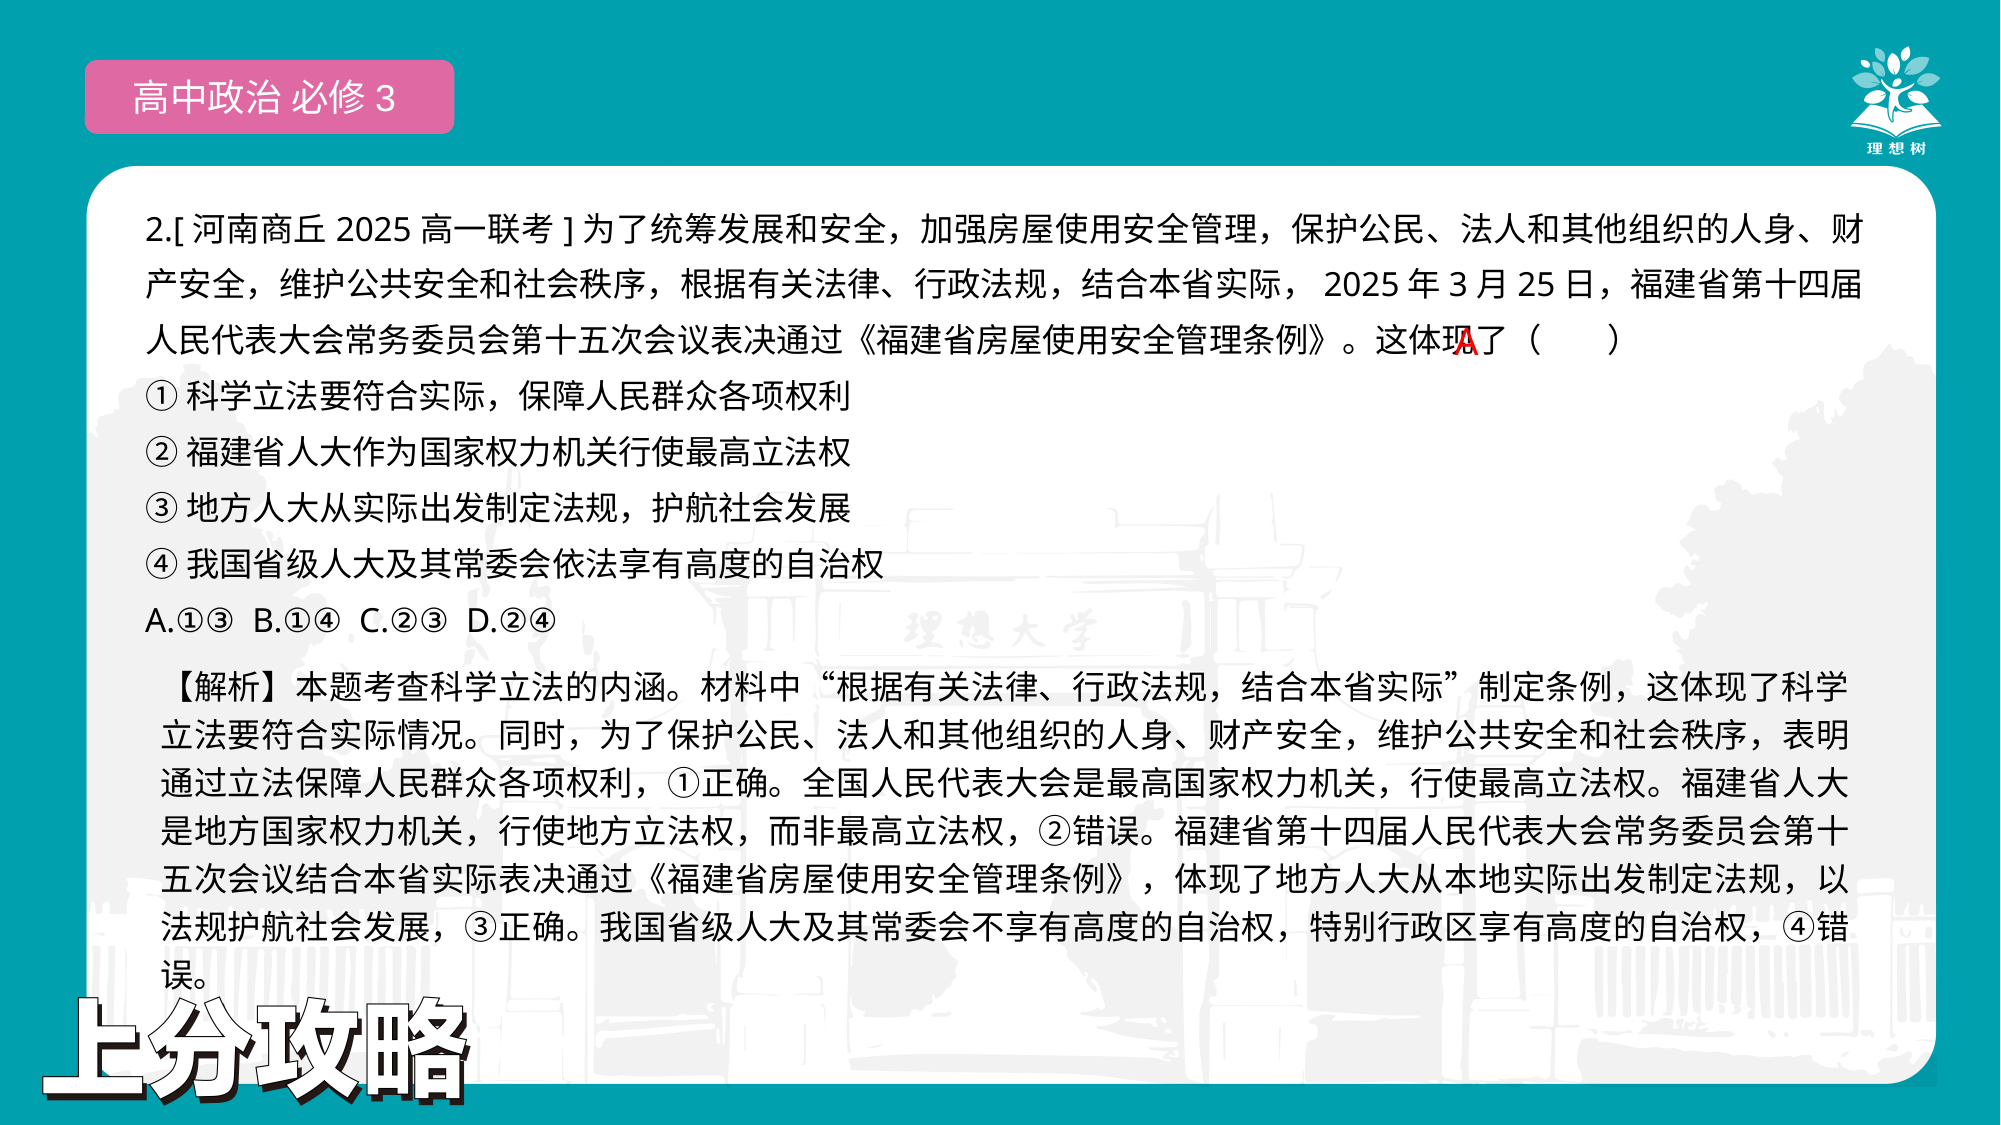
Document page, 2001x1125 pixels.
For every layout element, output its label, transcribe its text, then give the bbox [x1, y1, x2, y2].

text_box A [1430, 287, 1547, 371]
text_box 高中政治 必修3 [83, 58, 456, 135]
text_box 【解析】本题考查科学立法的内涵。材料中“根据有关法律、行政法规，结合本省实际”制定条例，这体现了科学立法要符合实际情况。同时，为了保护公民、法人和其他组织的人身、财产安全，维护公共安全和社会秩序，表明通过立法保障人民群众各项权利，①正确。全国人民代表大会是最高国家权力机关，行使最高立法权。福建省人大是地方国家权力机关，行使地方立法权，而非最高立法权，②错误。福建省第十四届人民代表大会常务委员会第十五次会议结合本省实际表决通过《福建省房屋使用安全管理条例》，体现了地方人大从本地实际出发制定法规，以法规护航社会发展，③正确。我国省级人大及其常委会不享有高度的自治权，特别行政区享有高度的自治权，④错误。 [145, 651, 1865, 1002]
picture [0, 0, 2001, 1125]
text_box 2.[河南商丘2025高一联考]为了统筹发展和安全，加强房屋使用安全管理，保护公民、法人和其他组织的人身、财产安全，维护公共安全和社会秩序，根据有关法律、行政法规，结合本省实际，2025年3月25日，福建省第十四届人民代表大会常务委员会第十五次会议表决通过《福建省房屋使用安全管理条例》。这体现了（ ） ①科学立法要符合实际，保障人民群众各项权利 ②福建省人大作为国家权力机关行使最高立法权 ③地方人大从实际出发制定法规，护航社会发展 ④我国省级人大及其常委会依法享有高度的自治权 A.①③ B.①④ C.②③ D.②④ [130, 184, 1880, 646]
